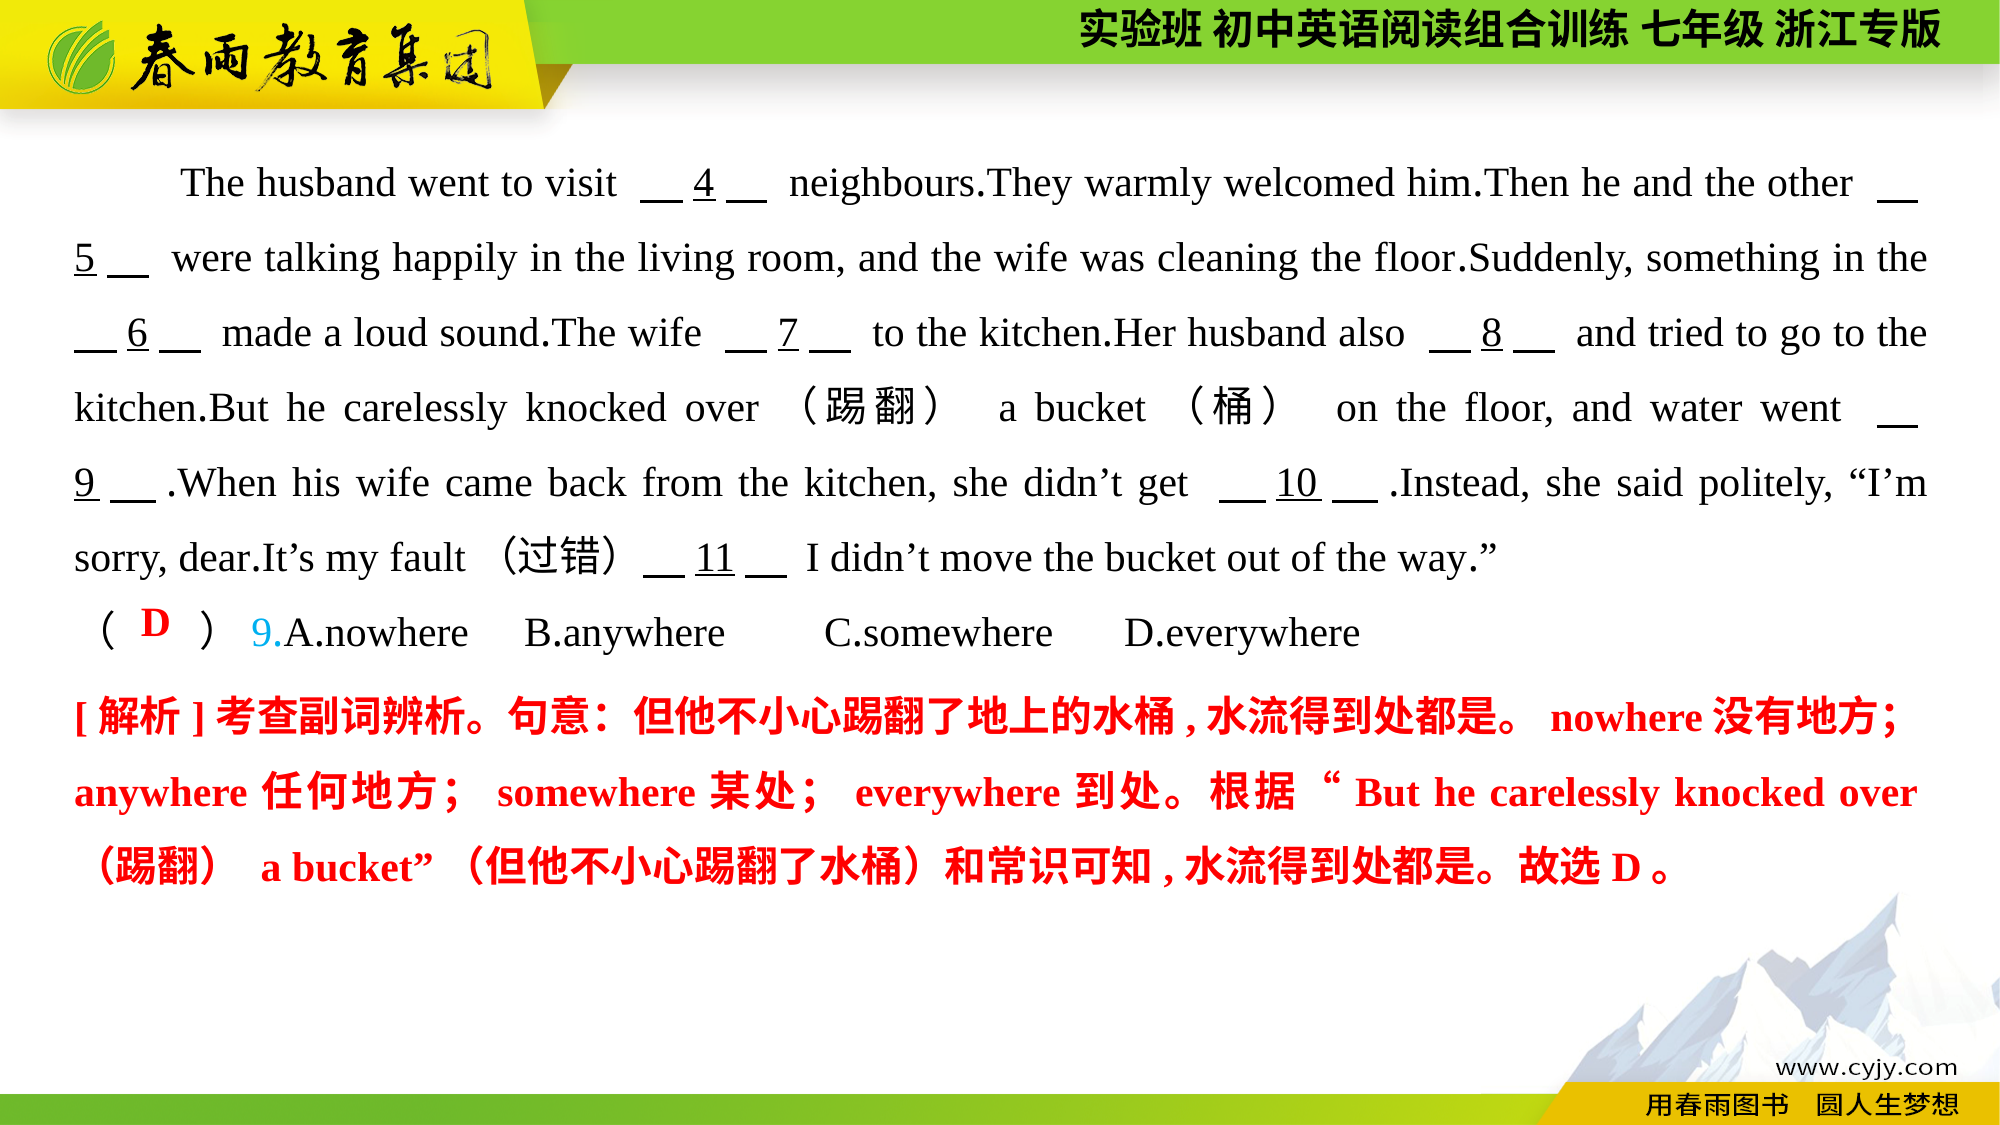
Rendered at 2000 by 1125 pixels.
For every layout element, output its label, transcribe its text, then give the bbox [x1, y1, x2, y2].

list The husband went to visit 4 neighbours.They warmly welcomed him.Then he and the other 5 were talking happily in the living room, and the wife was cleaning the floor.Suddenly, something in the 6 made a loud sound.The wife 7 to the kitchen.Her husband also 8 and tried to go to the kitchen.But he carelessly knocked over（踢翻） a bucket（桶） on the floor, and water went 9 .When his wife came back from the kitchen, she didn’t get 10 .Instead, she said politely, “I’m sorry, dear.It’s my fault（过错） 11 I didn’t move the bucket out of the way.” （ ）9.A.nowhere B.anywhere C.somewhere D.everywhere [59, 122, 1944, 668]
text_box [解析]考查副词辨析。句意：但他不小心踢翻了地上的水桶,水流得到处都是。nowhere没有地方；anywhere任何地方；somewhere某处；everywhere到处。根据“But he carelessly knocked over（踢翻） a bucket”（但他不小心踢翻了水桶）和常识可知,水流得到处都是。故选D。 [59, 668, 1944, 897]
text_box D [126, 587, 186, 653]
picture [0, 0, 2000, 1125]
